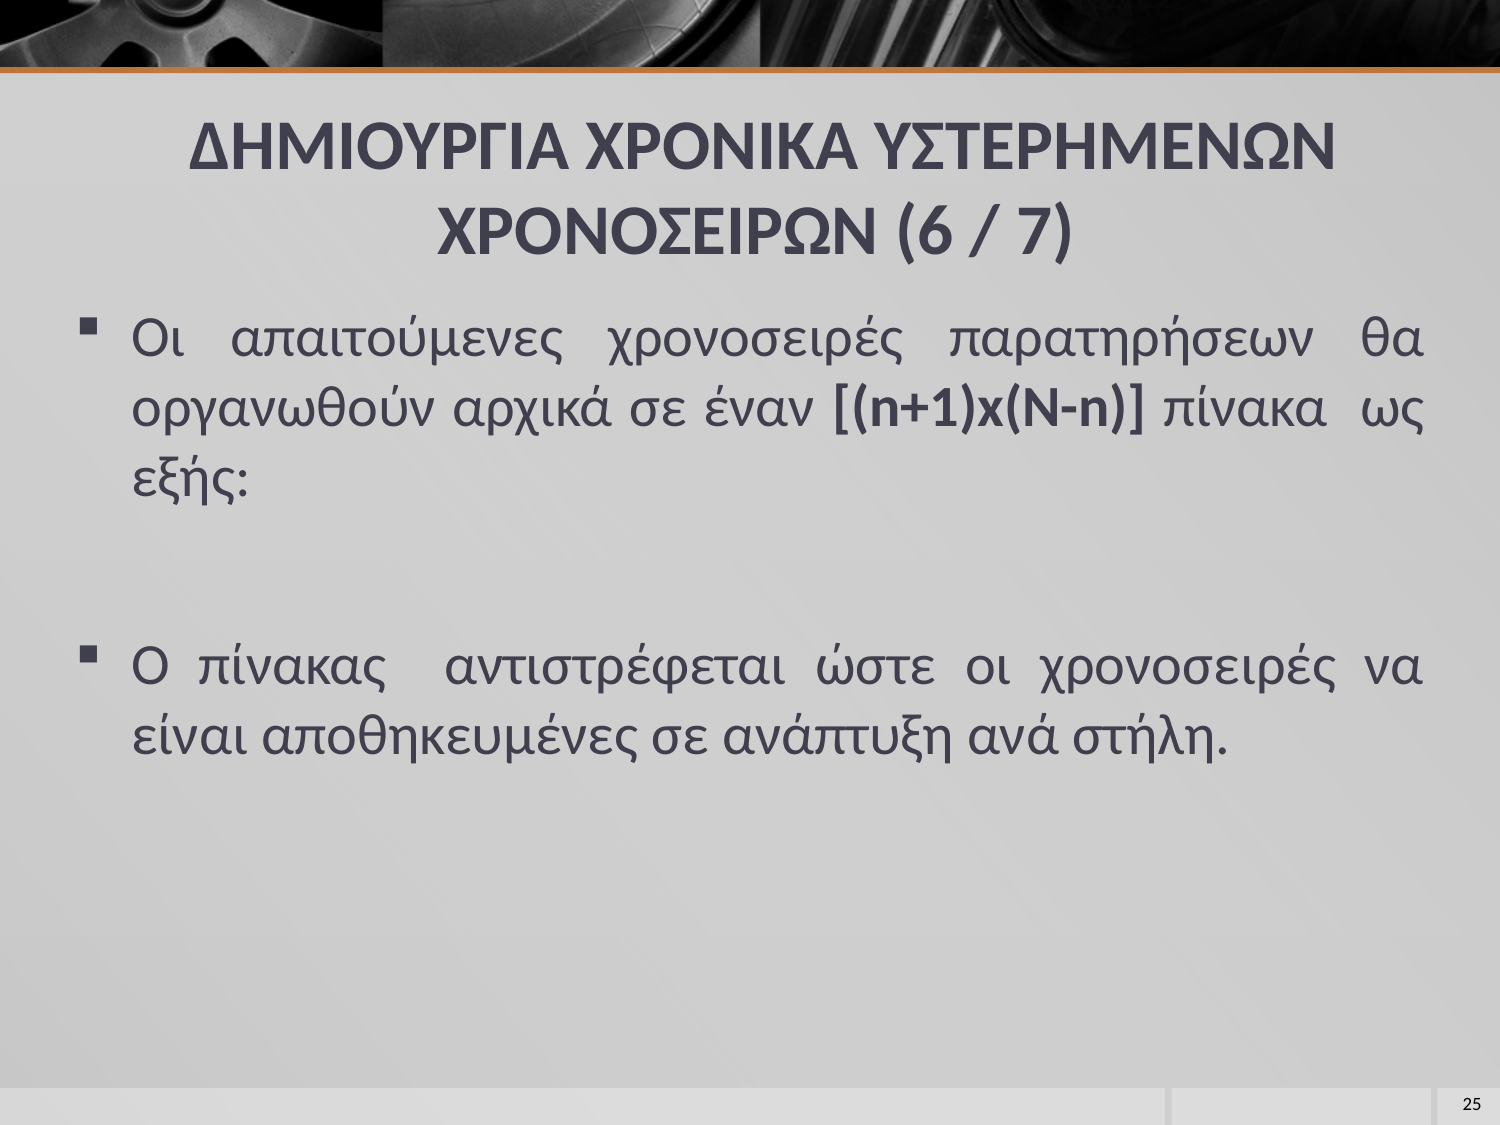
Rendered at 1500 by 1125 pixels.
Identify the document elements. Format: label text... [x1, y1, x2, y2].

title ΔΗΜΙΟΥΡΓΙΑ ΧΡΟΝΙΚΑ ΥΣΤΕΡΗΜΕΝΩΝ ΧΡΟΝΟΣΕΙΡΩΝ (6 / 7) [41, 90, 1471, 277]
picture [0, 0, 1500, 67]
slide_number 25 [1434, 1084, 1497, 1122]
